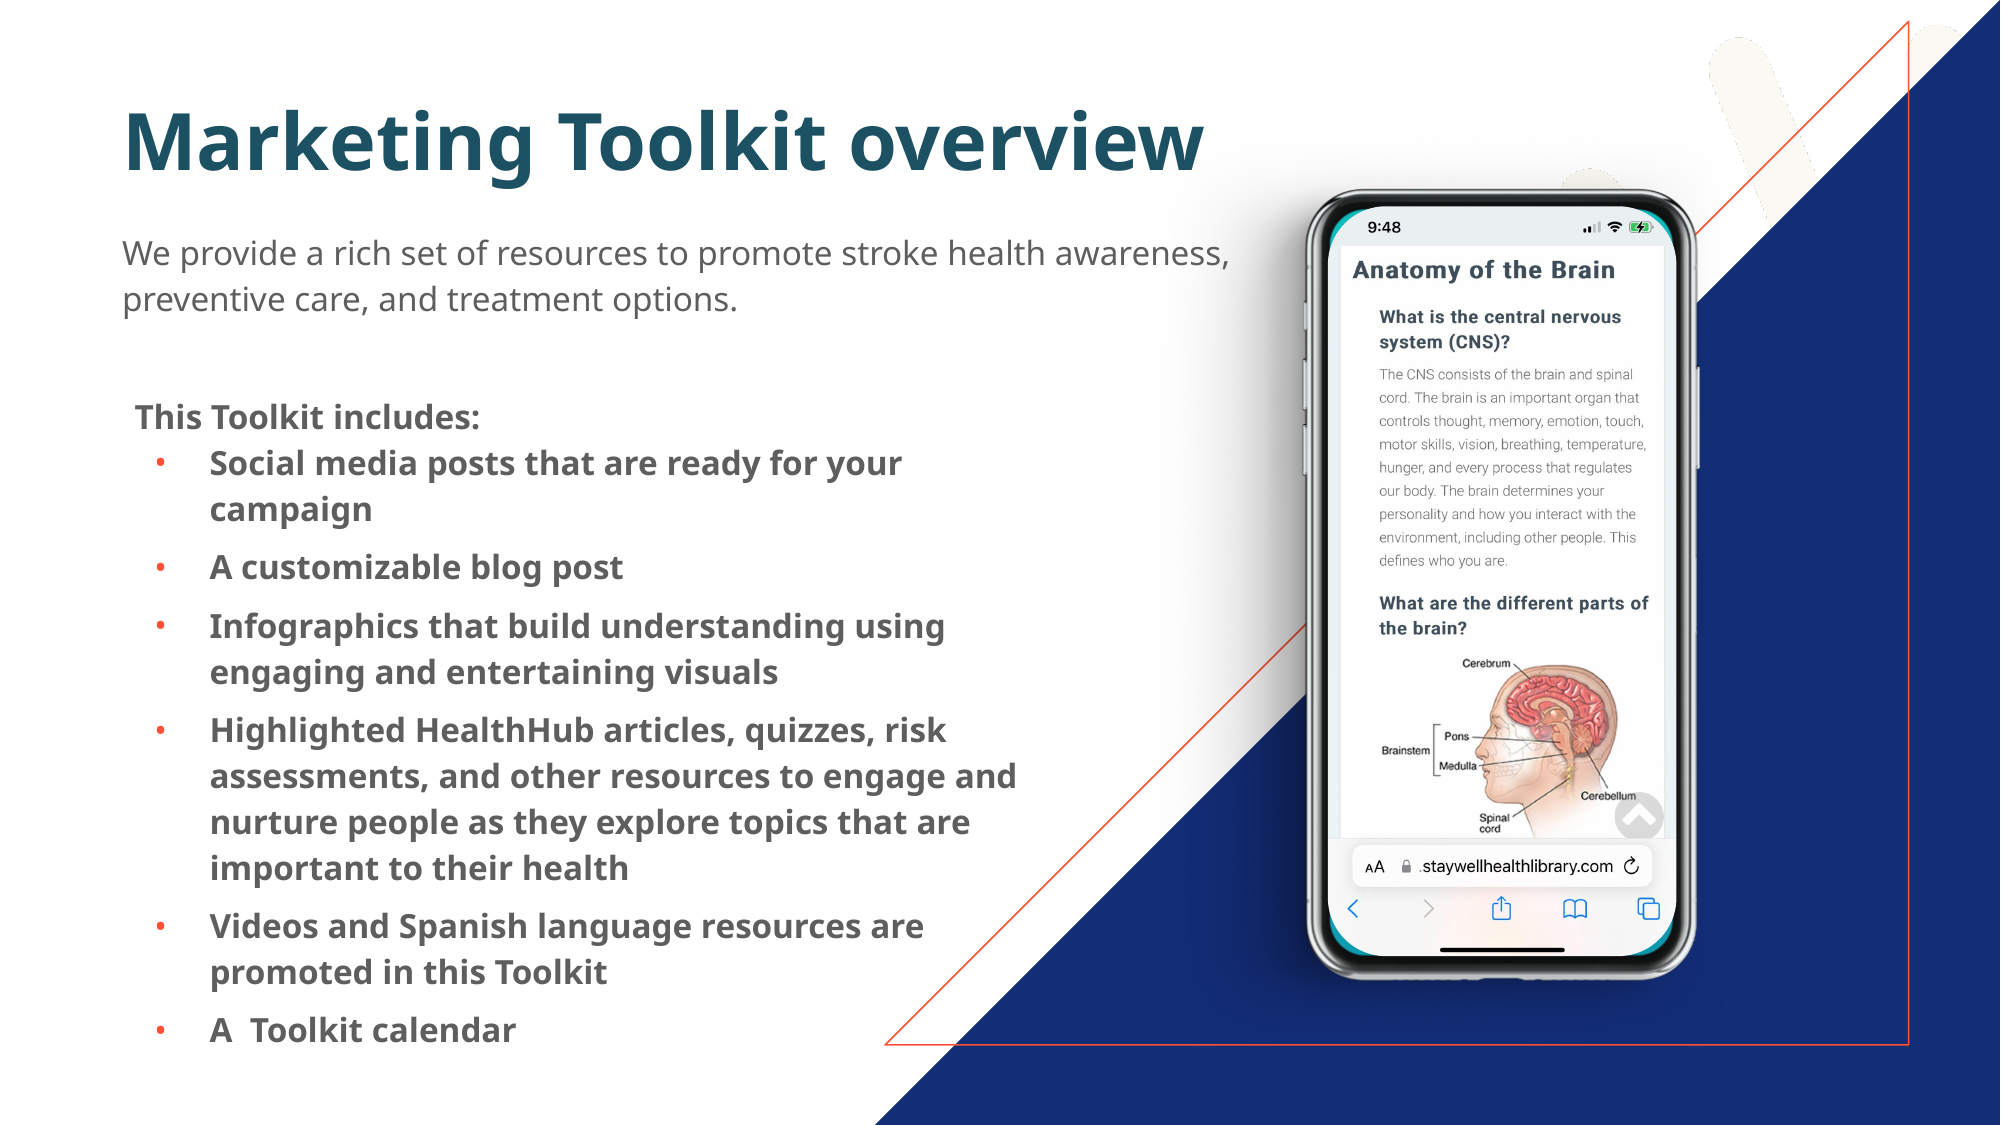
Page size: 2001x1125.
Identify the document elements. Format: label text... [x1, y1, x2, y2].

title Marketing Toolkit overview [122, 0, 1844, 196]
list This Toolkit includes: Social media posts that are ready for your campaign A customizable blog post Infographics that build understanding using engaging and entertaining visuals Highlighted HealthHub articles, quizzes, risk assessments, and other resources to engage and nurture people as they explore topics that are important to their health Videos and Spanish language resources are promoted in this Toolkit A Toolkit calendar [134, 872, 1079, 1068]
picture [999, 90, 2001, 1102]
list We provide a rich set of resources to promote stroke health awareness, preventive care, and treatment options. [122, 218, 1281, 872]
